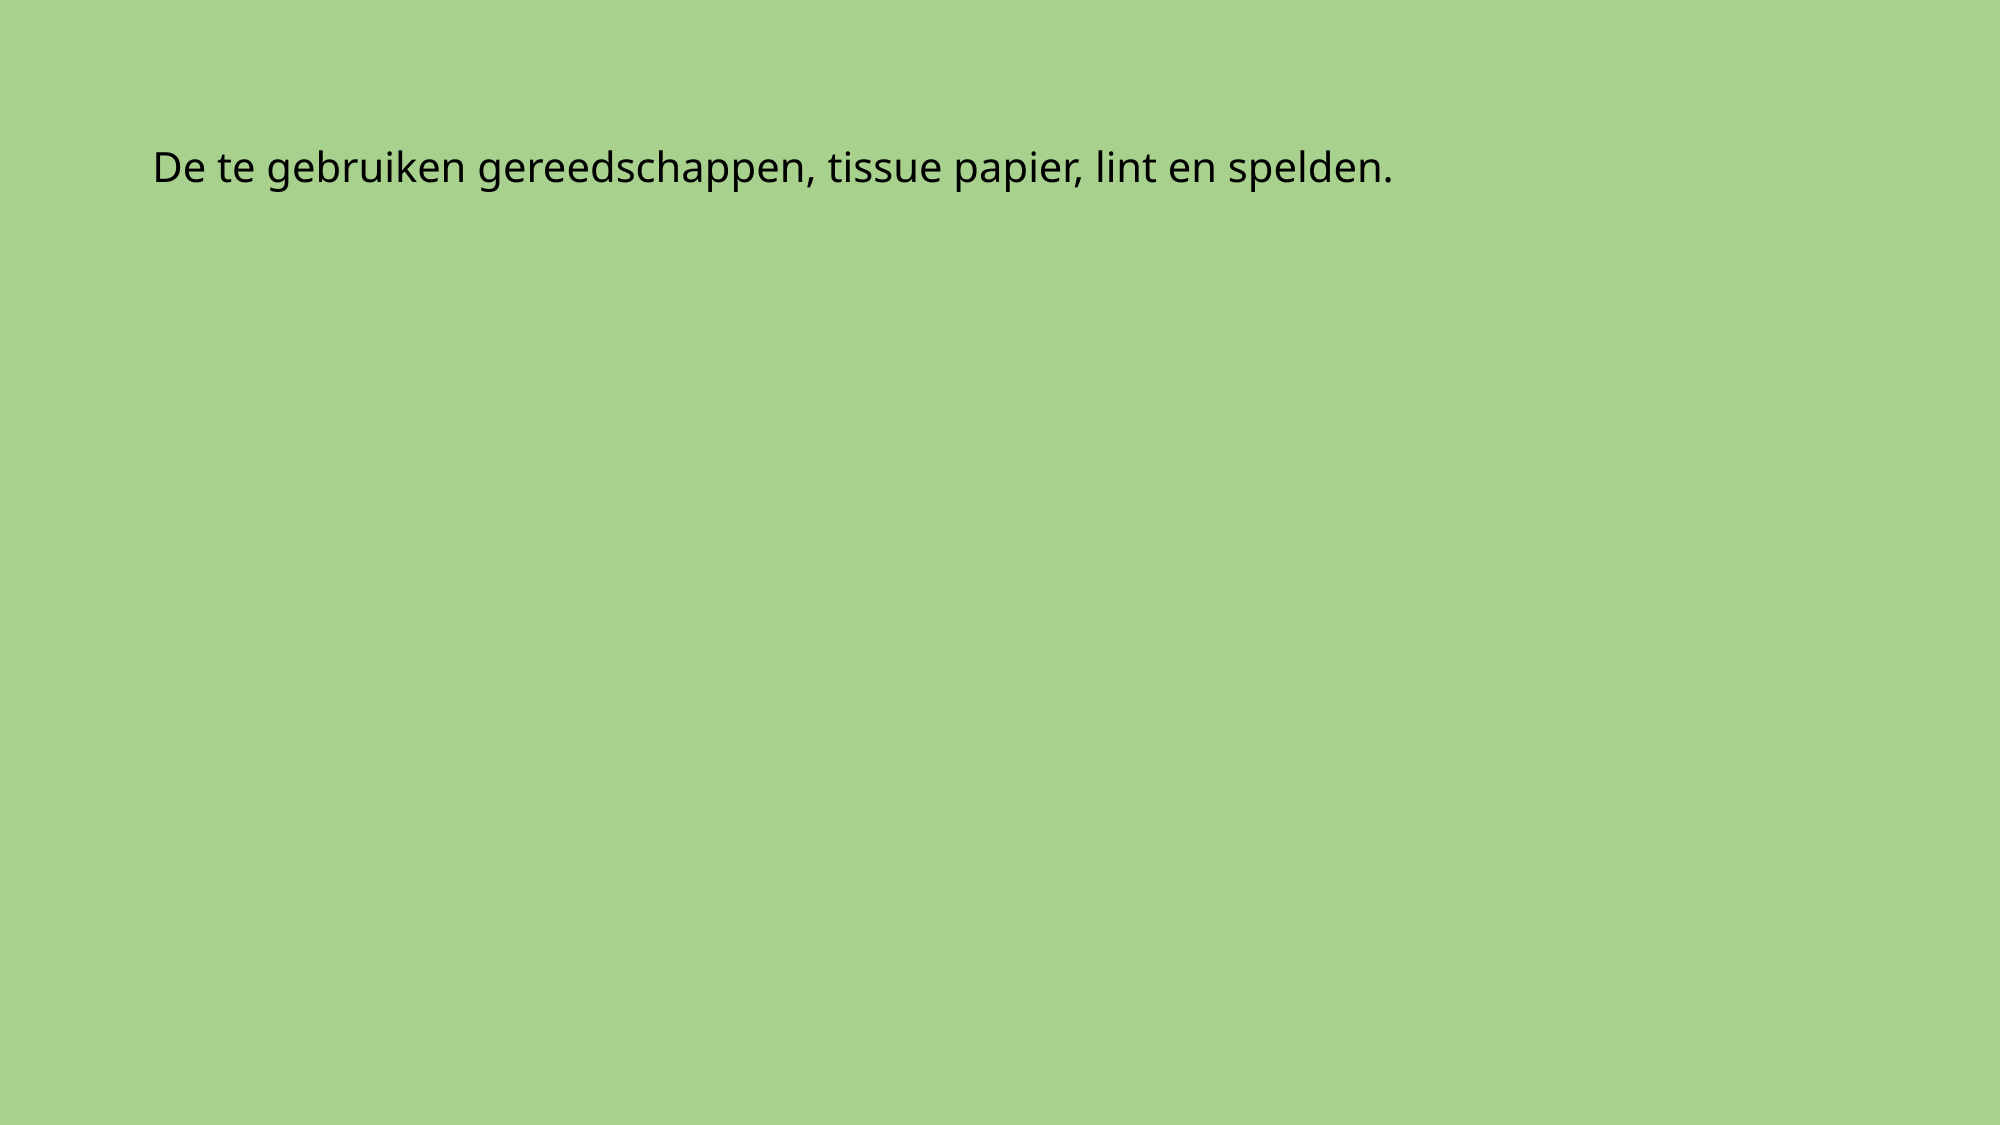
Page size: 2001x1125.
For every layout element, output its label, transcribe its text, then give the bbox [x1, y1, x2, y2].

title De te gebruiken gereedschappen, tissue papier, lint en spelden. [137, 59, 1863, 278]
